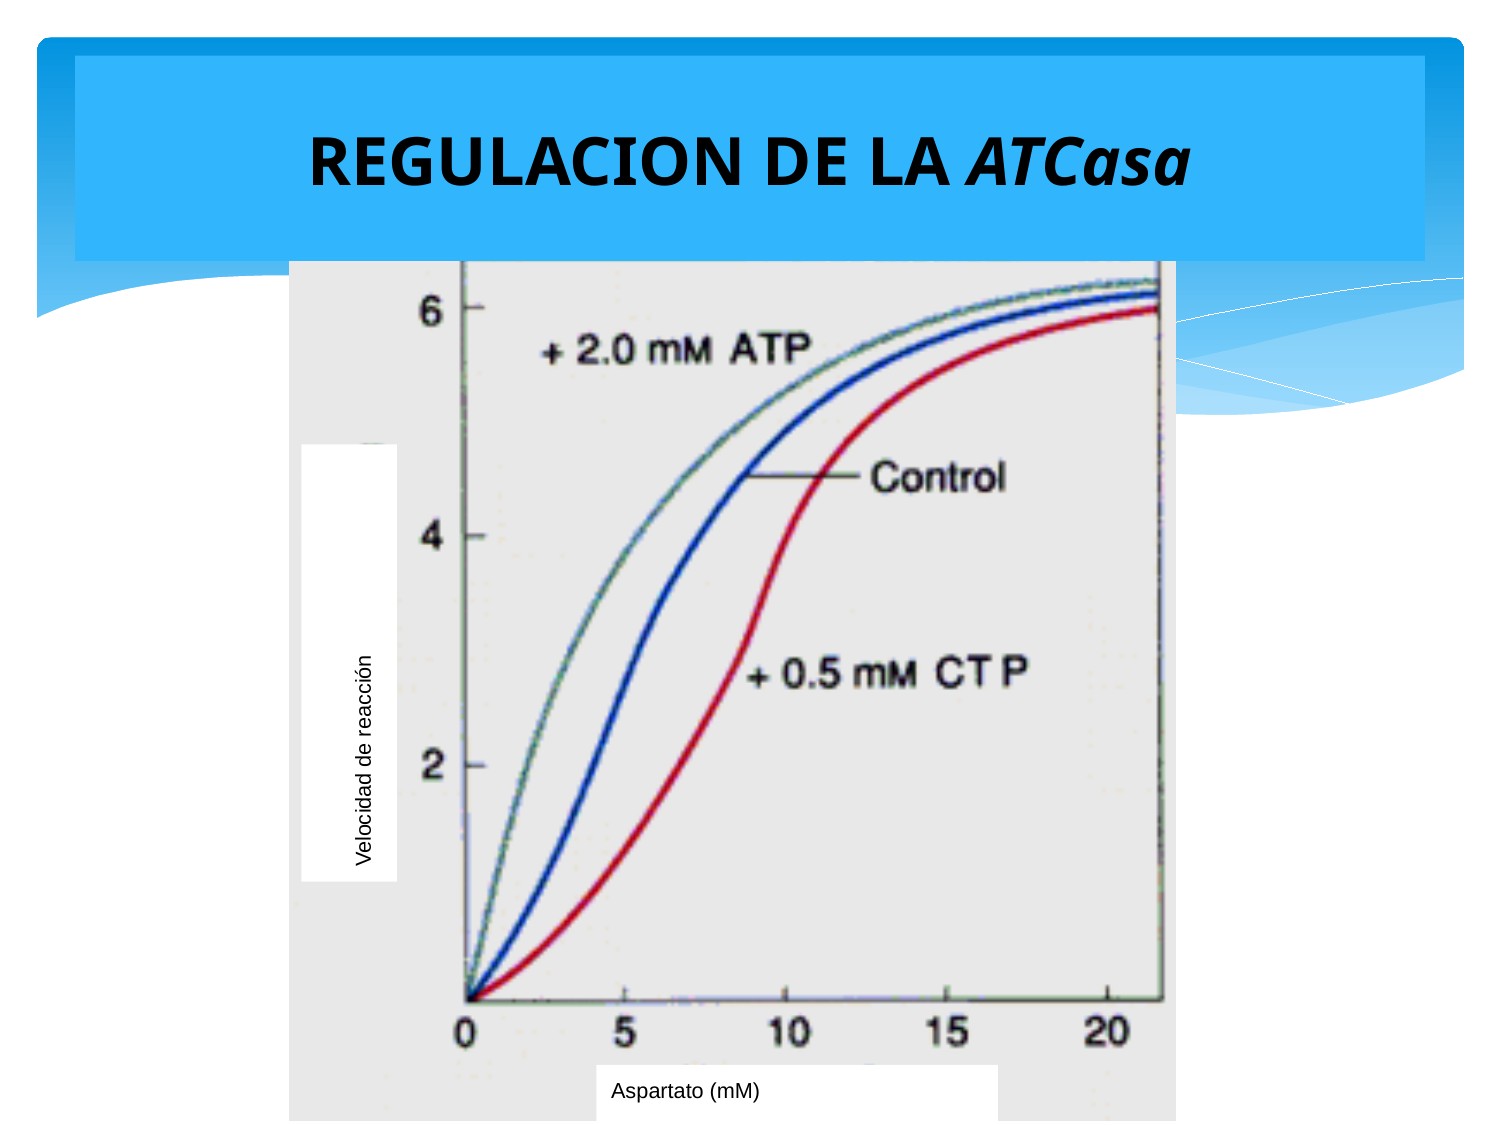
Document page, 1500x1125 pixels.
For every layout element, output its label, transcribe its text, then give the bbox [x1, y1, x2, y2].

title REGULACION DE LA ATCasa [75, 55, 1425, 261]
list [288, 244, 1176, 1121]
